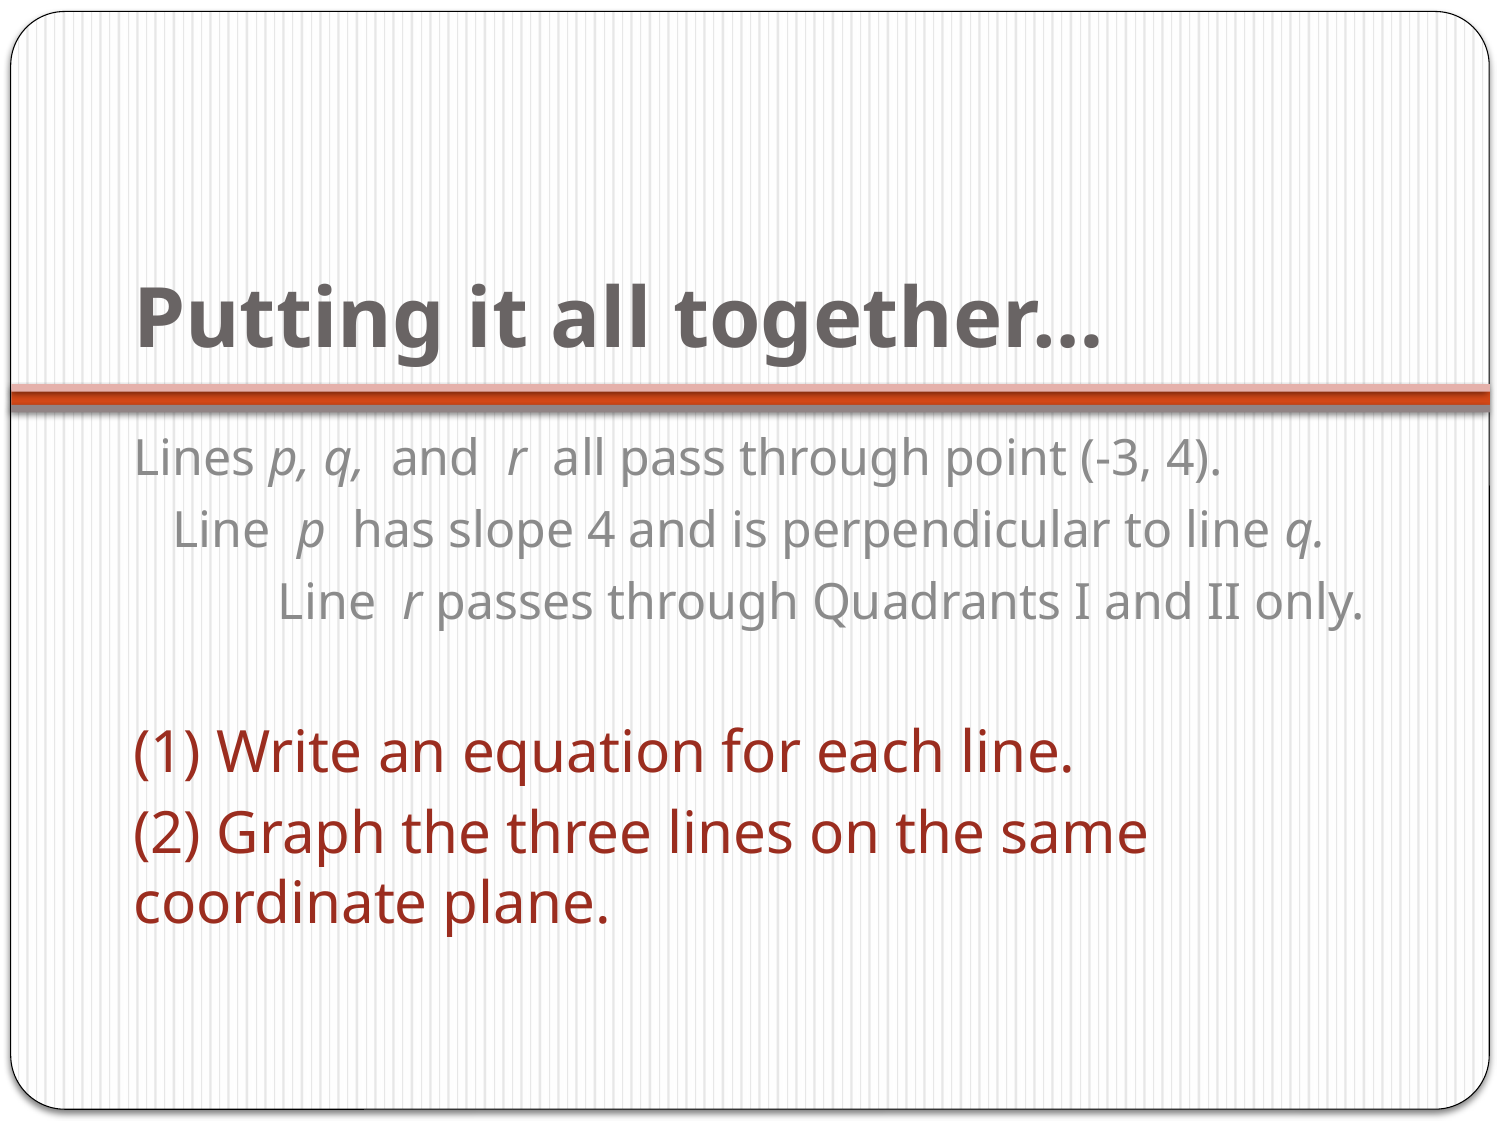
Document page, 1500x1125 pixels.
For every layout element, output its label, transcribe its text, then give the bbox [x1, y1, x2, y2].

title Putting it all together… [118, 156, 1394, 380]
list Lines p, q, and r all pass through point (-3, 4). Line p has slope 4 and is perpendicular to line q. Line r passes through Quadrants I and II only. (1) Write an equation for each line. (2) Graph the three lines on the same coordinate plane. [118, 417, 1394, 1038]
